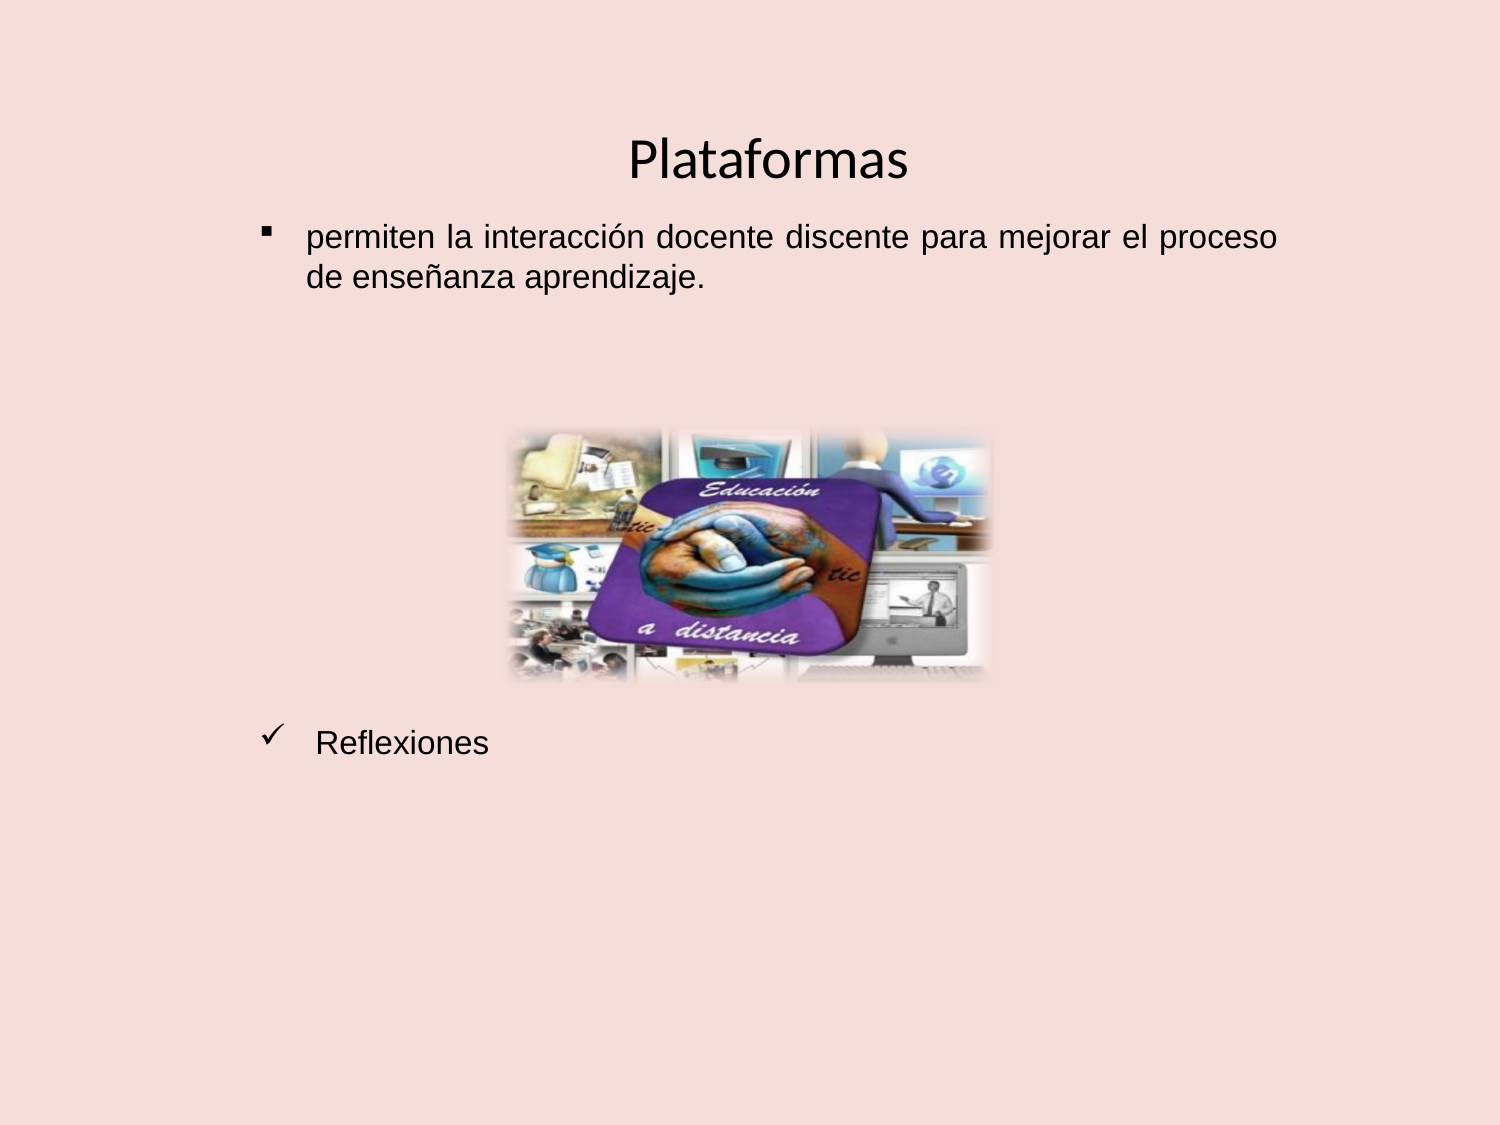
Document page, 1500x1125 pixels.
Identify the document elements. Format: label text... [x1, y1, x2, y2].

subtitle permiten la interacción docente discente para mejorar el proceso de enseñanza aprendizaje. Reflexiones [244, 208, 1295, 421]
title Plataformas [131, 66, 1407, 244]
picture [501, 423, 999, 689]
